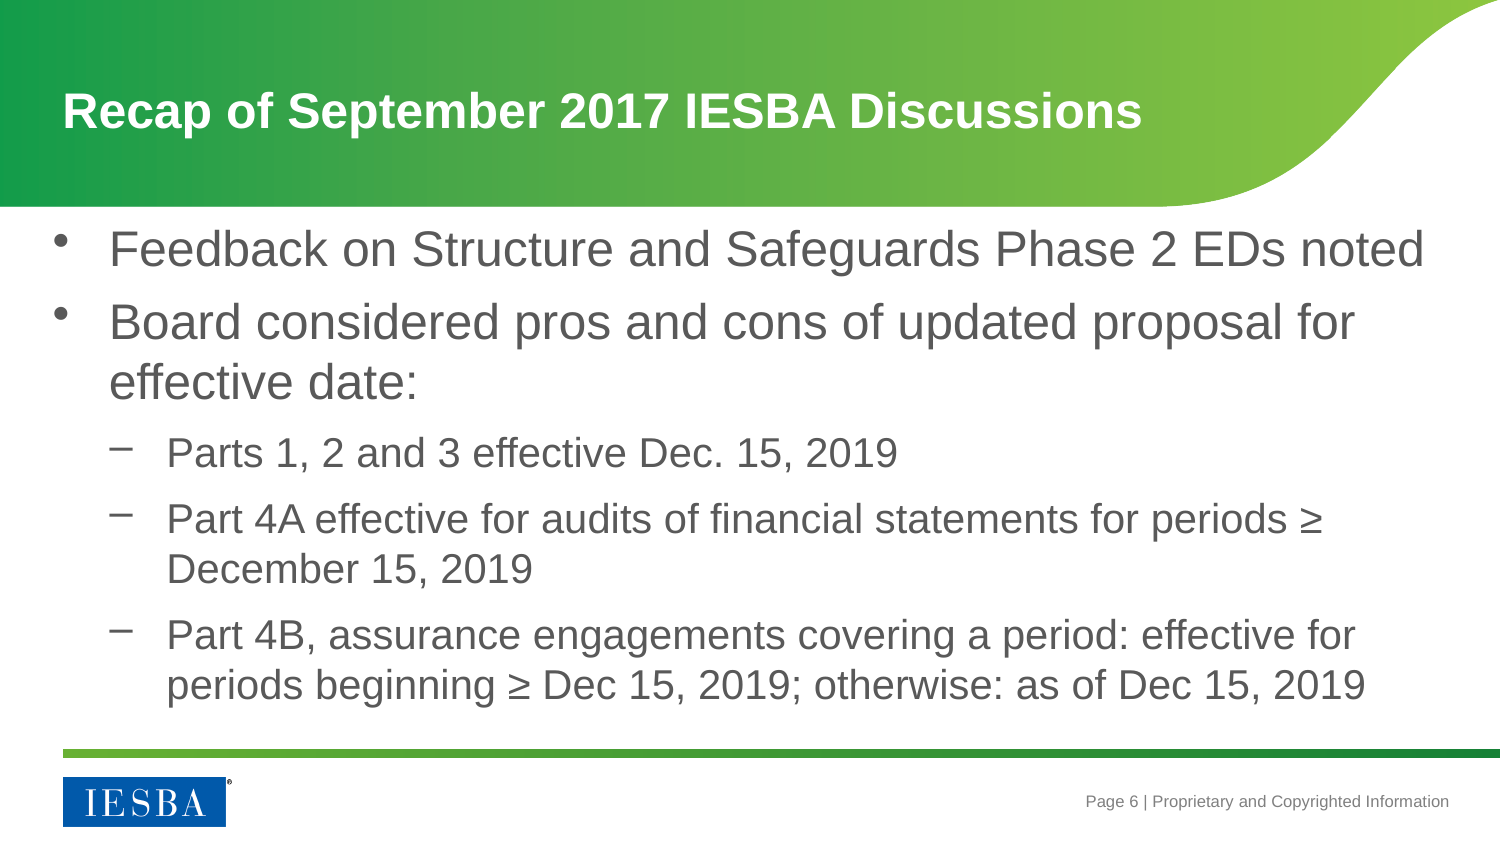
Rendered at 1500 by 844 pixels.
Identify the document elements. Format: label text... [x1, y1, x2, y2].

picture [0, 0, 1500, 207]
list Feedback on Structure and Safeguards Phase 2 EDs noted Board considered pros and cons of updated proposal for effective date: Parts 1, 2 and 3 effective Dec. 15, 2019 Part 4A effective for audits of financial statements for periods ≥ December 15, 2019 Part 4B, assurance engagements covering a period: effective for periods beginning ≥ Dec 15, 2019; otherwise: as of Dec 15, 2019 [37, 209, 1448, 747]
title Recap of September 2017 IESBA Discussions [62, 75, 1300, 142]
picture [63, 777, 232, 827]
